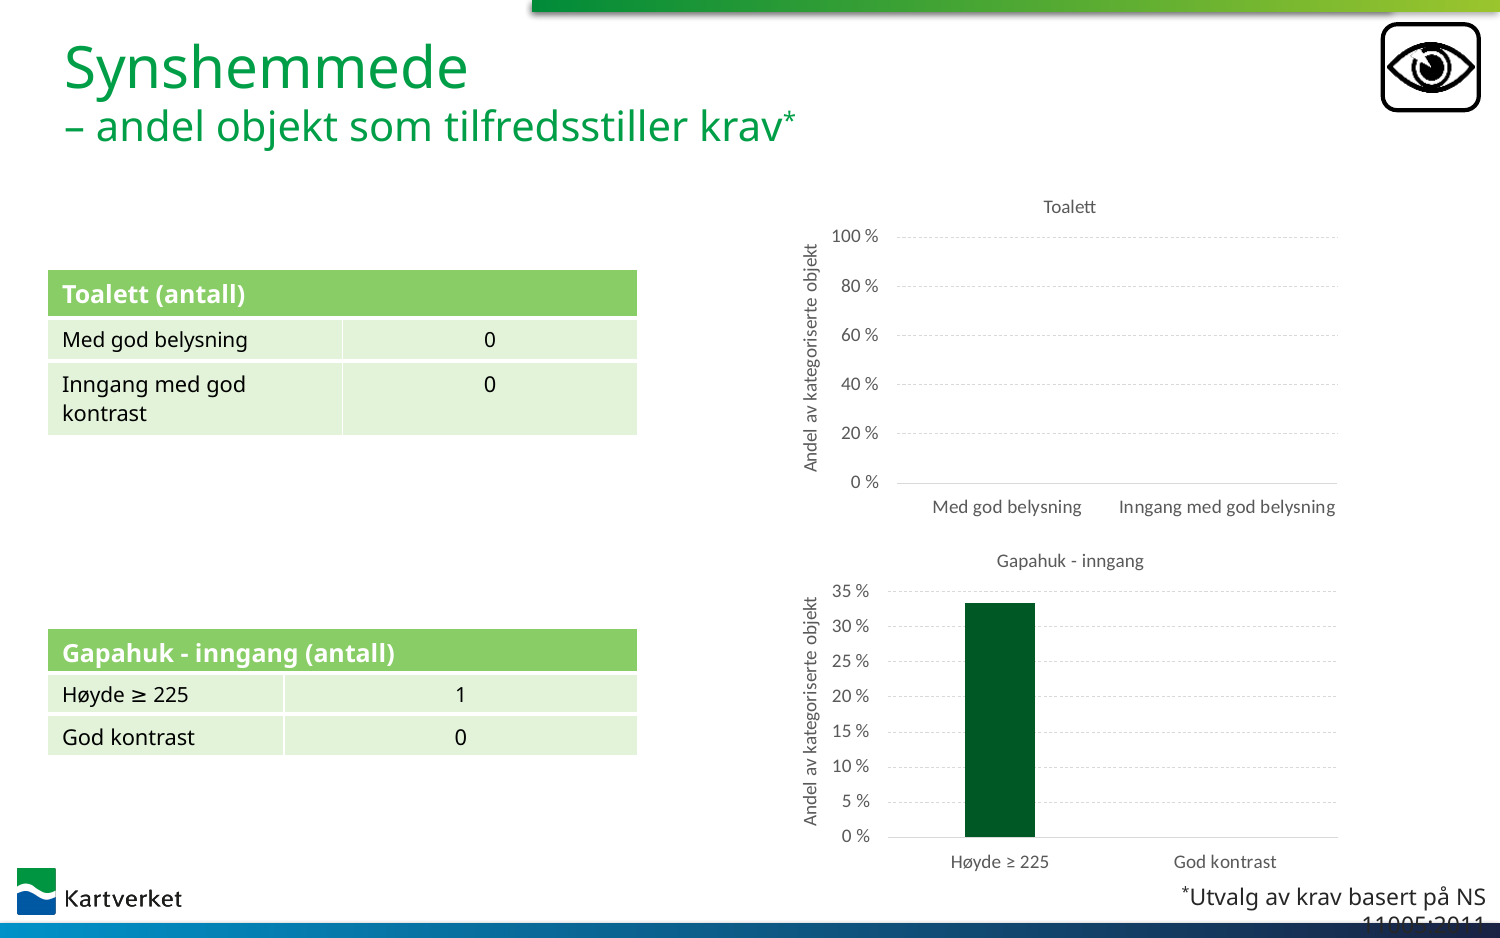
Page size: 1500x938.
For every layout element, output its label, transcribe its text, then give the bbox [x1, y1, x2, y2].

table_cell 0 [285, 716, 637, 755]
table_header Gapahuk - inngang (antall) [48, 629, 637, 671]
table_cell 0 [343, 320, 637, 359]
table_cell 0 [343, 363, 637, 435]
table_header Toalett (antall) [48, 270, 637, 316]
picture [791, 541, 1349, 880]
table_cell Med god belysning [48, 320, 342, 359]
table_cell 1 [285, 675, 637, 712]
text_box *Utvalg av krav basert på NS 11005:2011 [1068, 873, 1500, 938]
picture [791, 187, 1348, 526]
table_cell Inngang med god kontrast [48, 363, 342, 435]
table_cell Høyde ≥ 225 [48, 675, 283, 712]
table_cell God kontrast [48, 716, 283, 755]
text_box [1382, 24, 1480, 111]
text_box Synshemmede – andel objekt som tilfredsstiller krav* [49, 24, 1431, 158]
